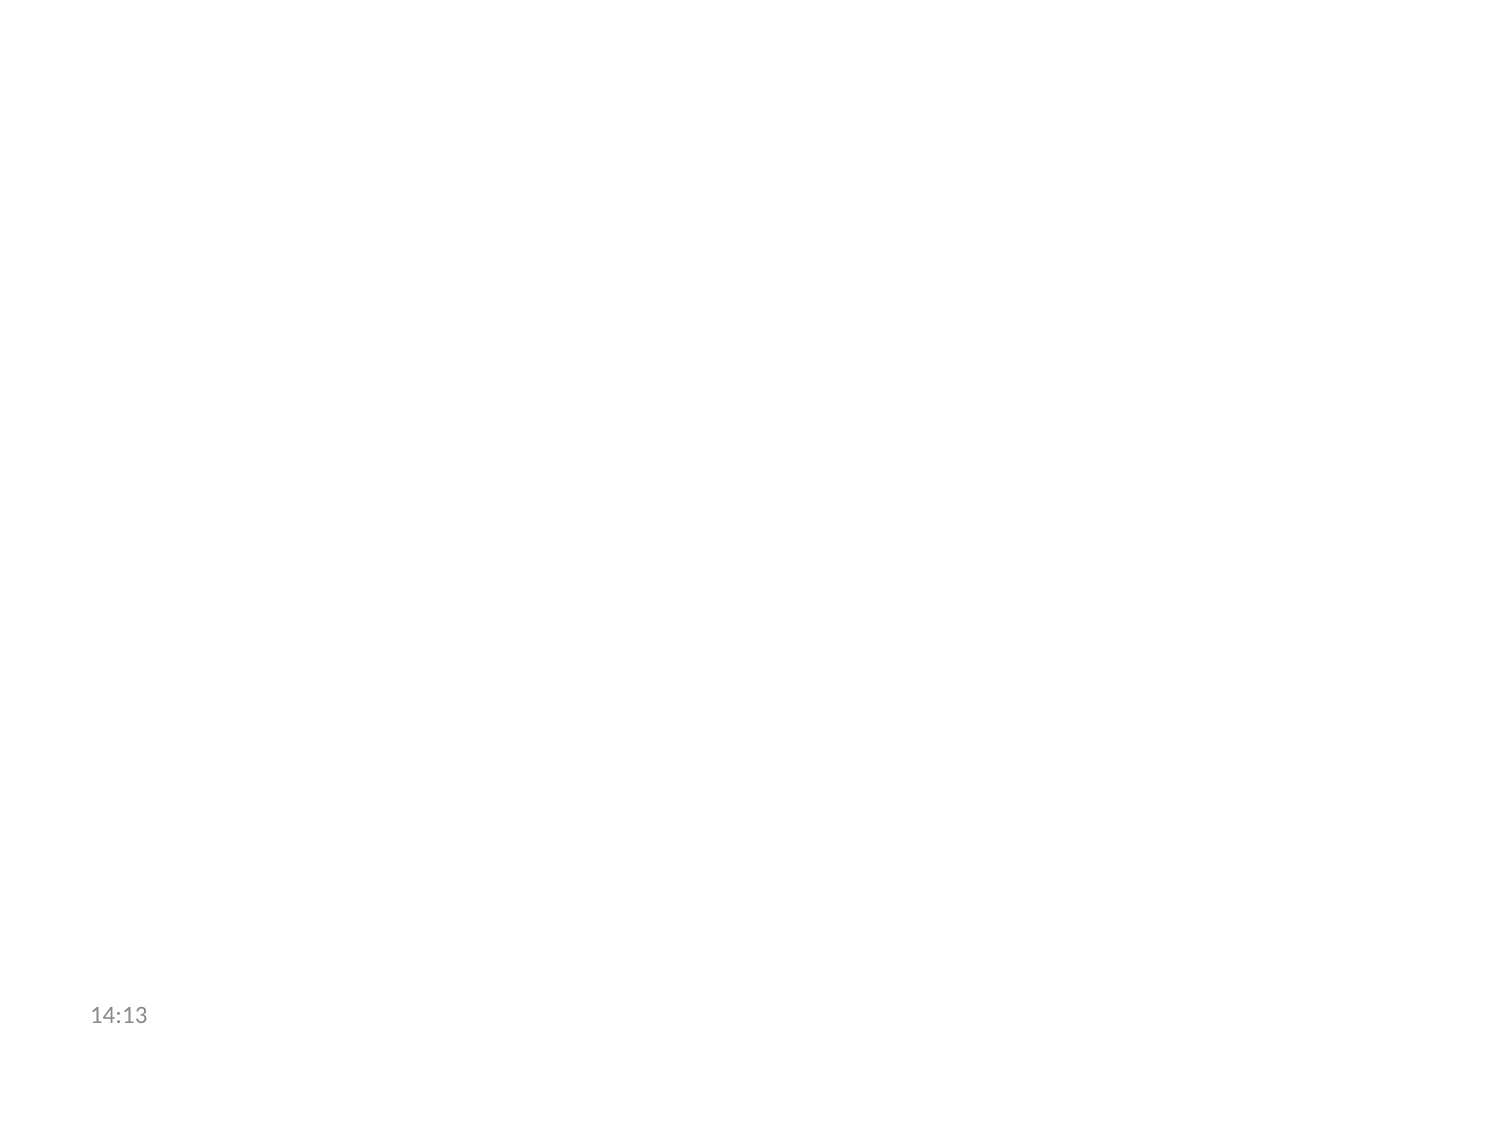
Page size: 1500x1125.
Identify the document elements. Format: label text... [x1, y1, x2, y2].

text_box 15:35 [75, 983, 425, 1044]
